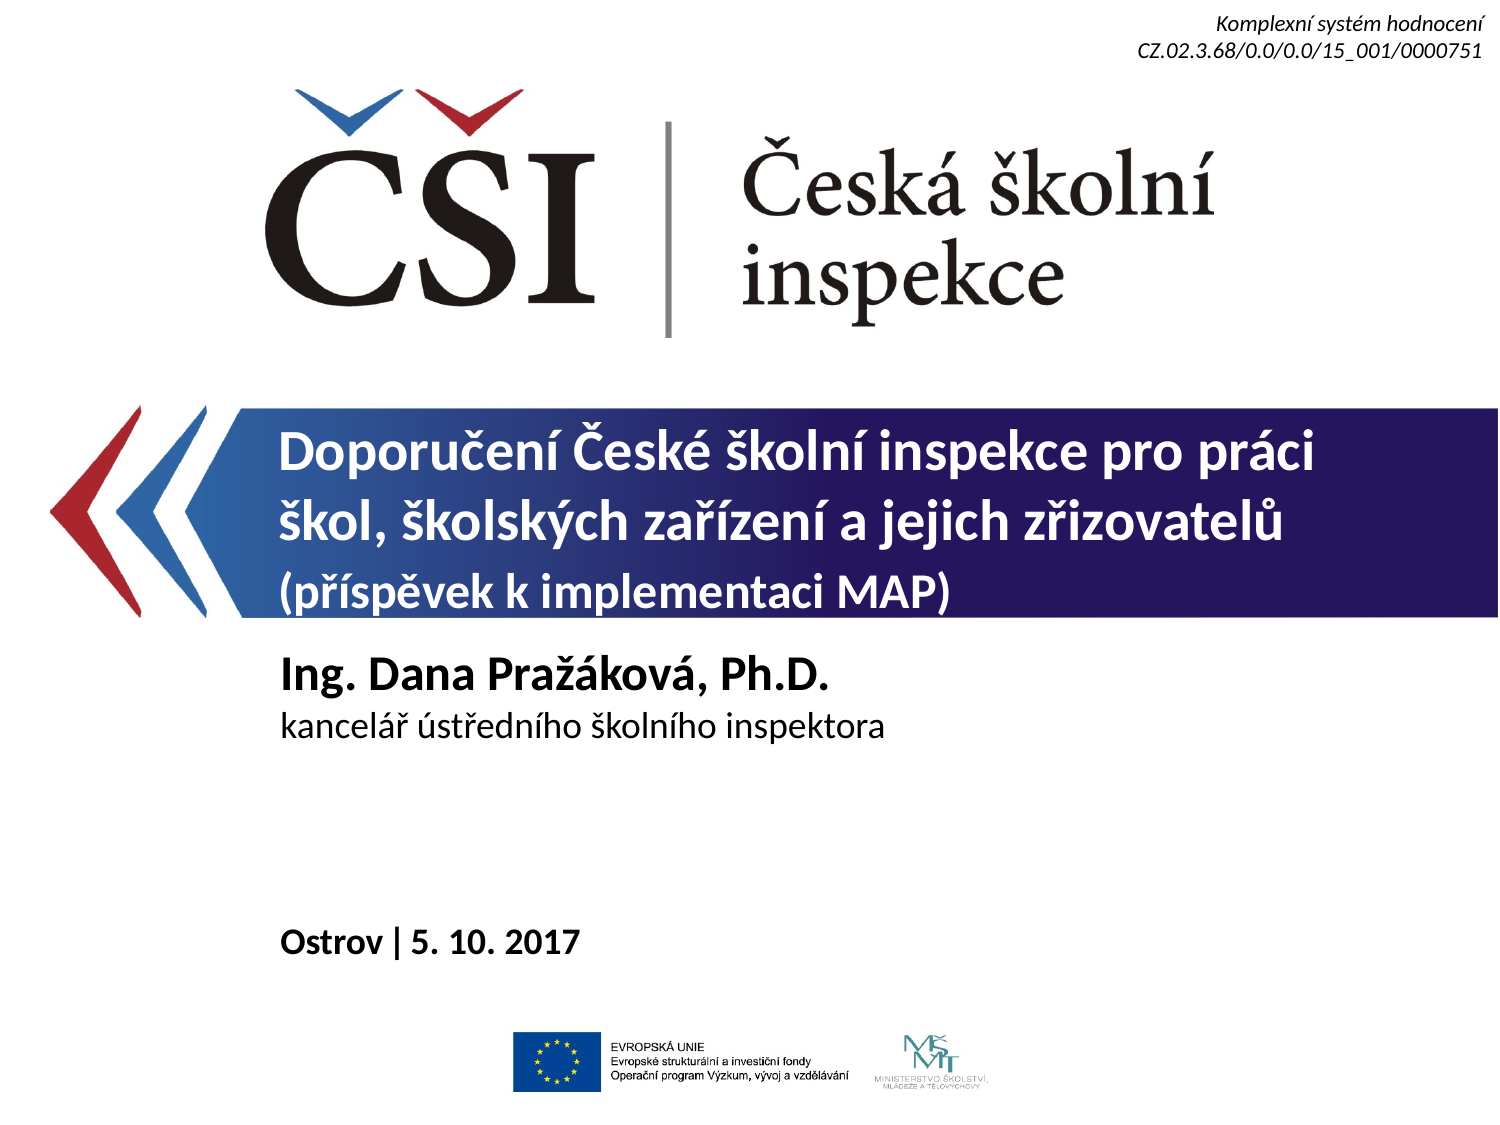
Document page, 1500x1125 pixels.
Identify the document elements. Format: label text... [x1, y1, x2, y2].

picture [50, 405, 1498, 618]
list Doporučení České školní inspekce pro práci škol, školských zařízení a jejich zřizovatelů (příspěvek k implementaci MAP) [263, 408, 1433, 622]
picture [483, 1002, 1017, 1121]
list Ostrov ǀ 5. 10. 2017 [265, 910, 1436, 972]
picture [265, 89, 1214, 338]
list kancelář ústředního školního inspektora [265, 693, 1436, 799]
list Ing. Dana Pražáková, Ph.D. [265, 632, 1436, 693]
